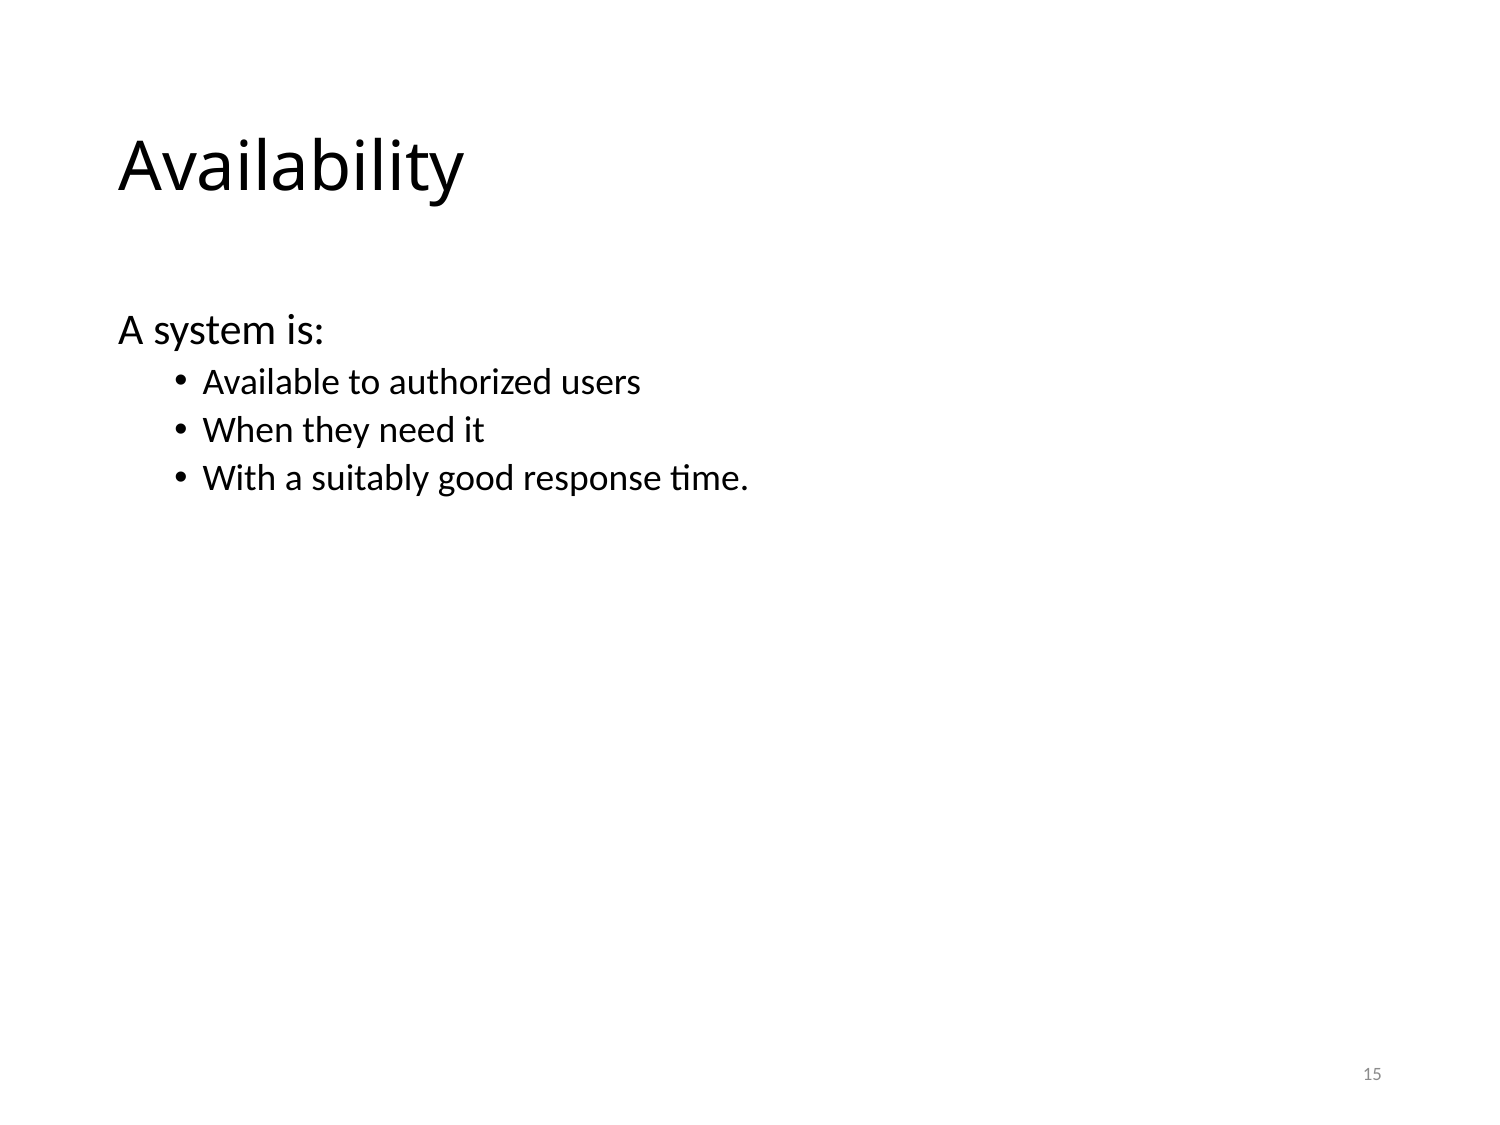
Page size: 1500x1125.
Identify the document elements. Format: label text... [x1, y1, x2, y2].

title Availability [103, 59, 1397, 278]
list A system is: Available to authorized users When they need it With a suitably good response time. [103, 299, 1397, 1014]
slide_number 15 [1059, 1042, 1397, 1103]
